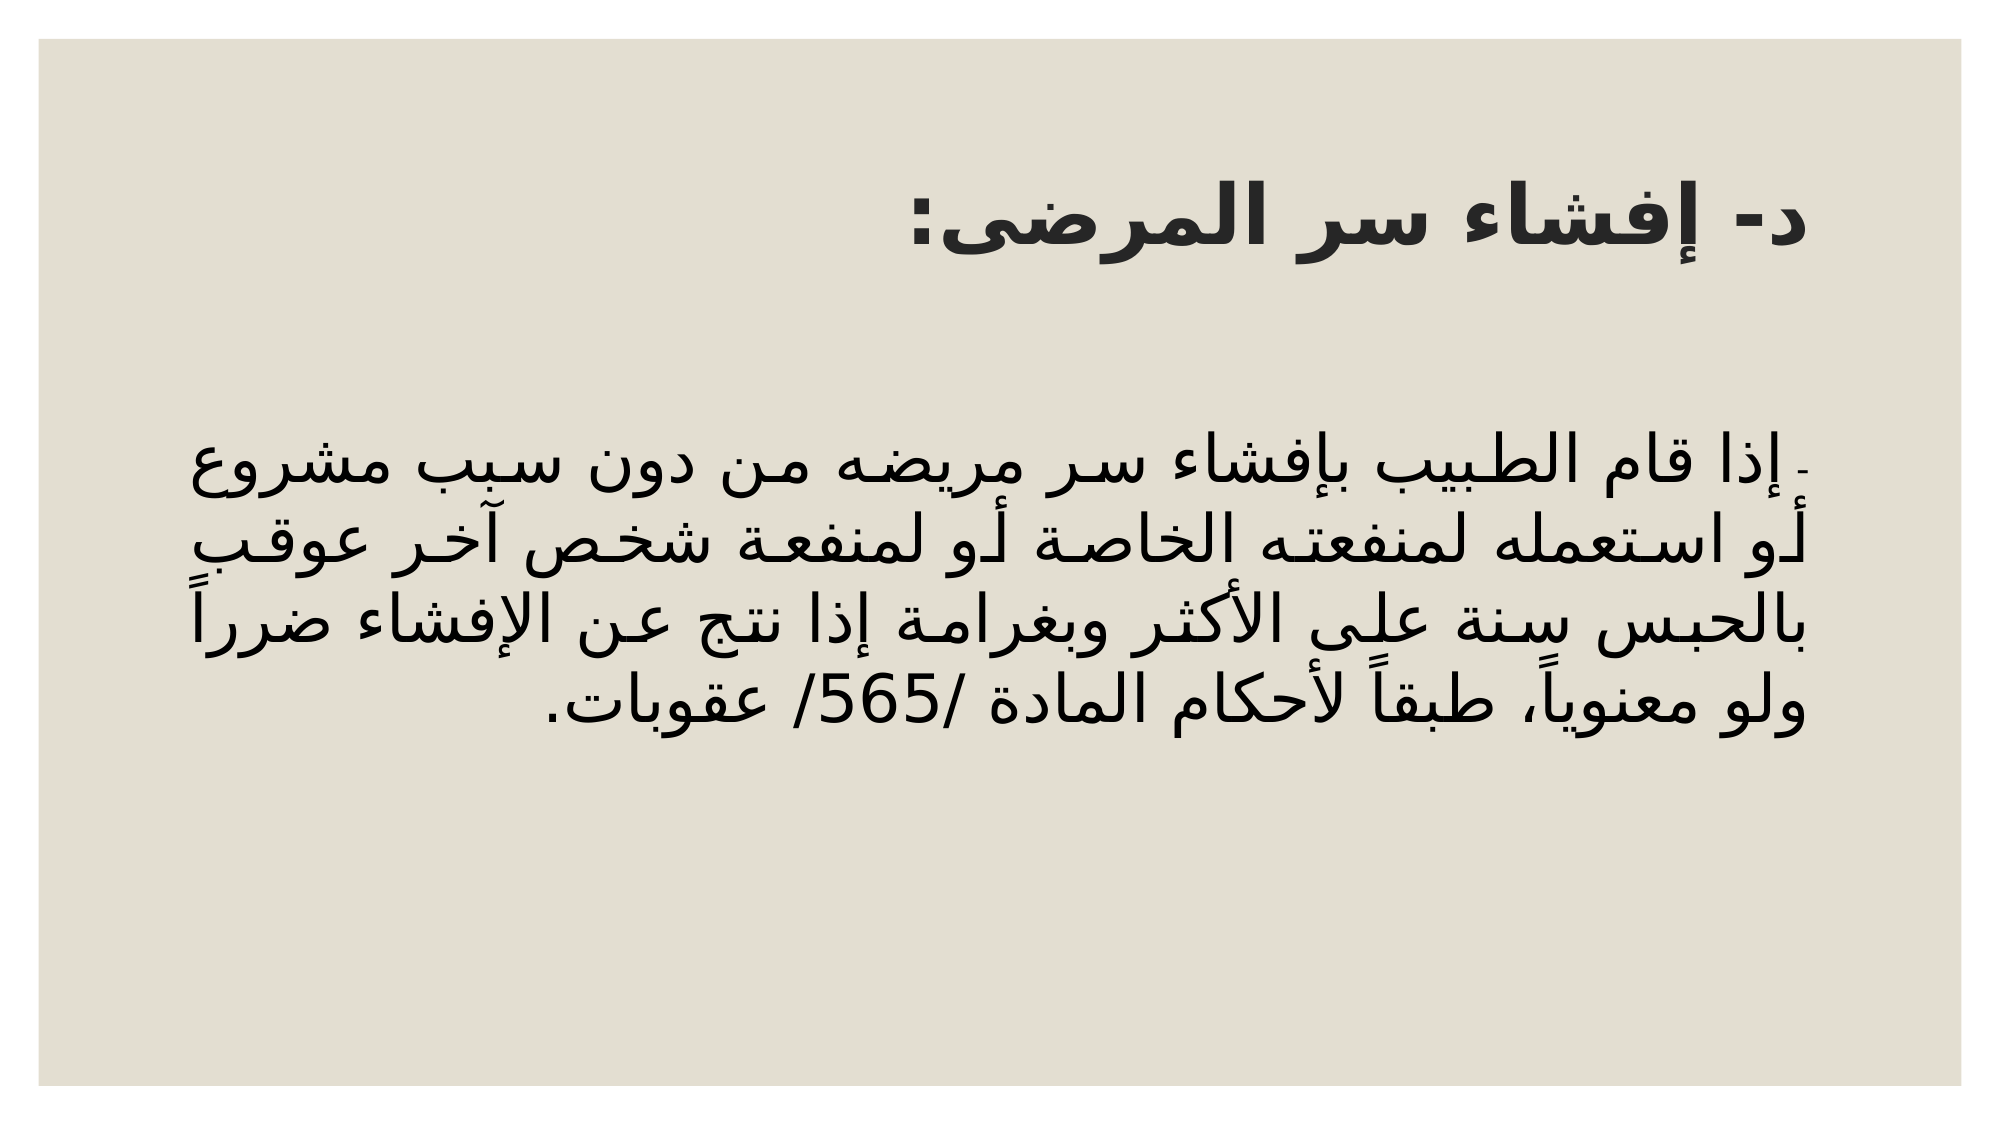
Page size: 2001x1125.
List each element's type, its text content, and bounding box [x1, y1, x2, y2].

list - إذا قام الطبيب بإفشاء سر مريضه من دون سبب مشروع أو استعمله لمنفعته الخاصة أو لمنفعة شخص آخر عوقب بالحبس سنة على الأكثر وبغرامة إذا نتج عن الإفشاء ضرراً ولو معنوياً، طبقاً لأحكام المادة /565/ عقوبات. [174, 345, 1825, 990]
title د- إفشاء سر المرضى: [174, 105, 1825, 331]
